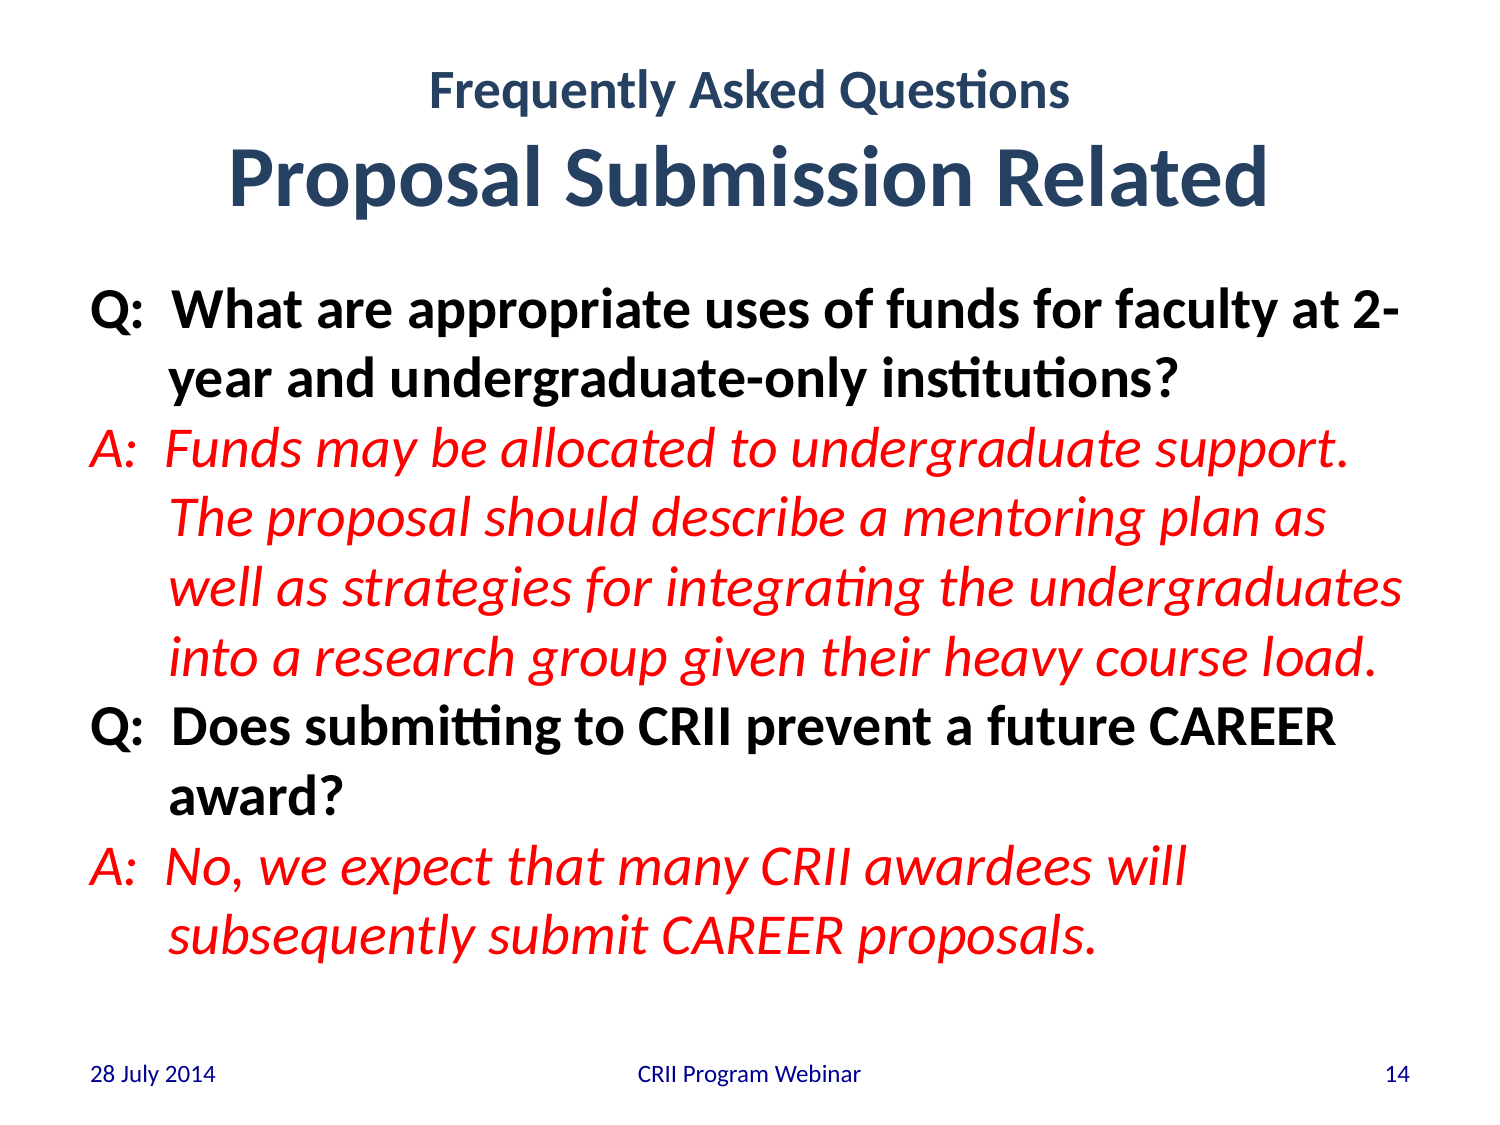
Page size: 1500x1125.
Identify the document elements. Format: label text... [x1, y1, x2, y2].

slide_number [75, 1042, 425, 1103]
slide_number 14 [1074, 1042, 1425, 1103]
footer CRII Program Webinar [512, 1042, 988, 1103]
title Frequently Asked Questions Proposal Submission Related [75, 45, 1425, 233]
list Q: What are appropriate uses of funds for faculty at 2-year and undergraduate-only institutions? A: Funds may be allocated to undergraduate support. The proposal should describe a mentoring plan as well as strategies for integrating the undergraduates into a research group given their heavy course load. Q: Does submitting to CRII prevent a future CAREER award? A: No, we expect that many CRII awardees will subsequently submit CAREER proposals. [75, 262, 1425, 1005]
